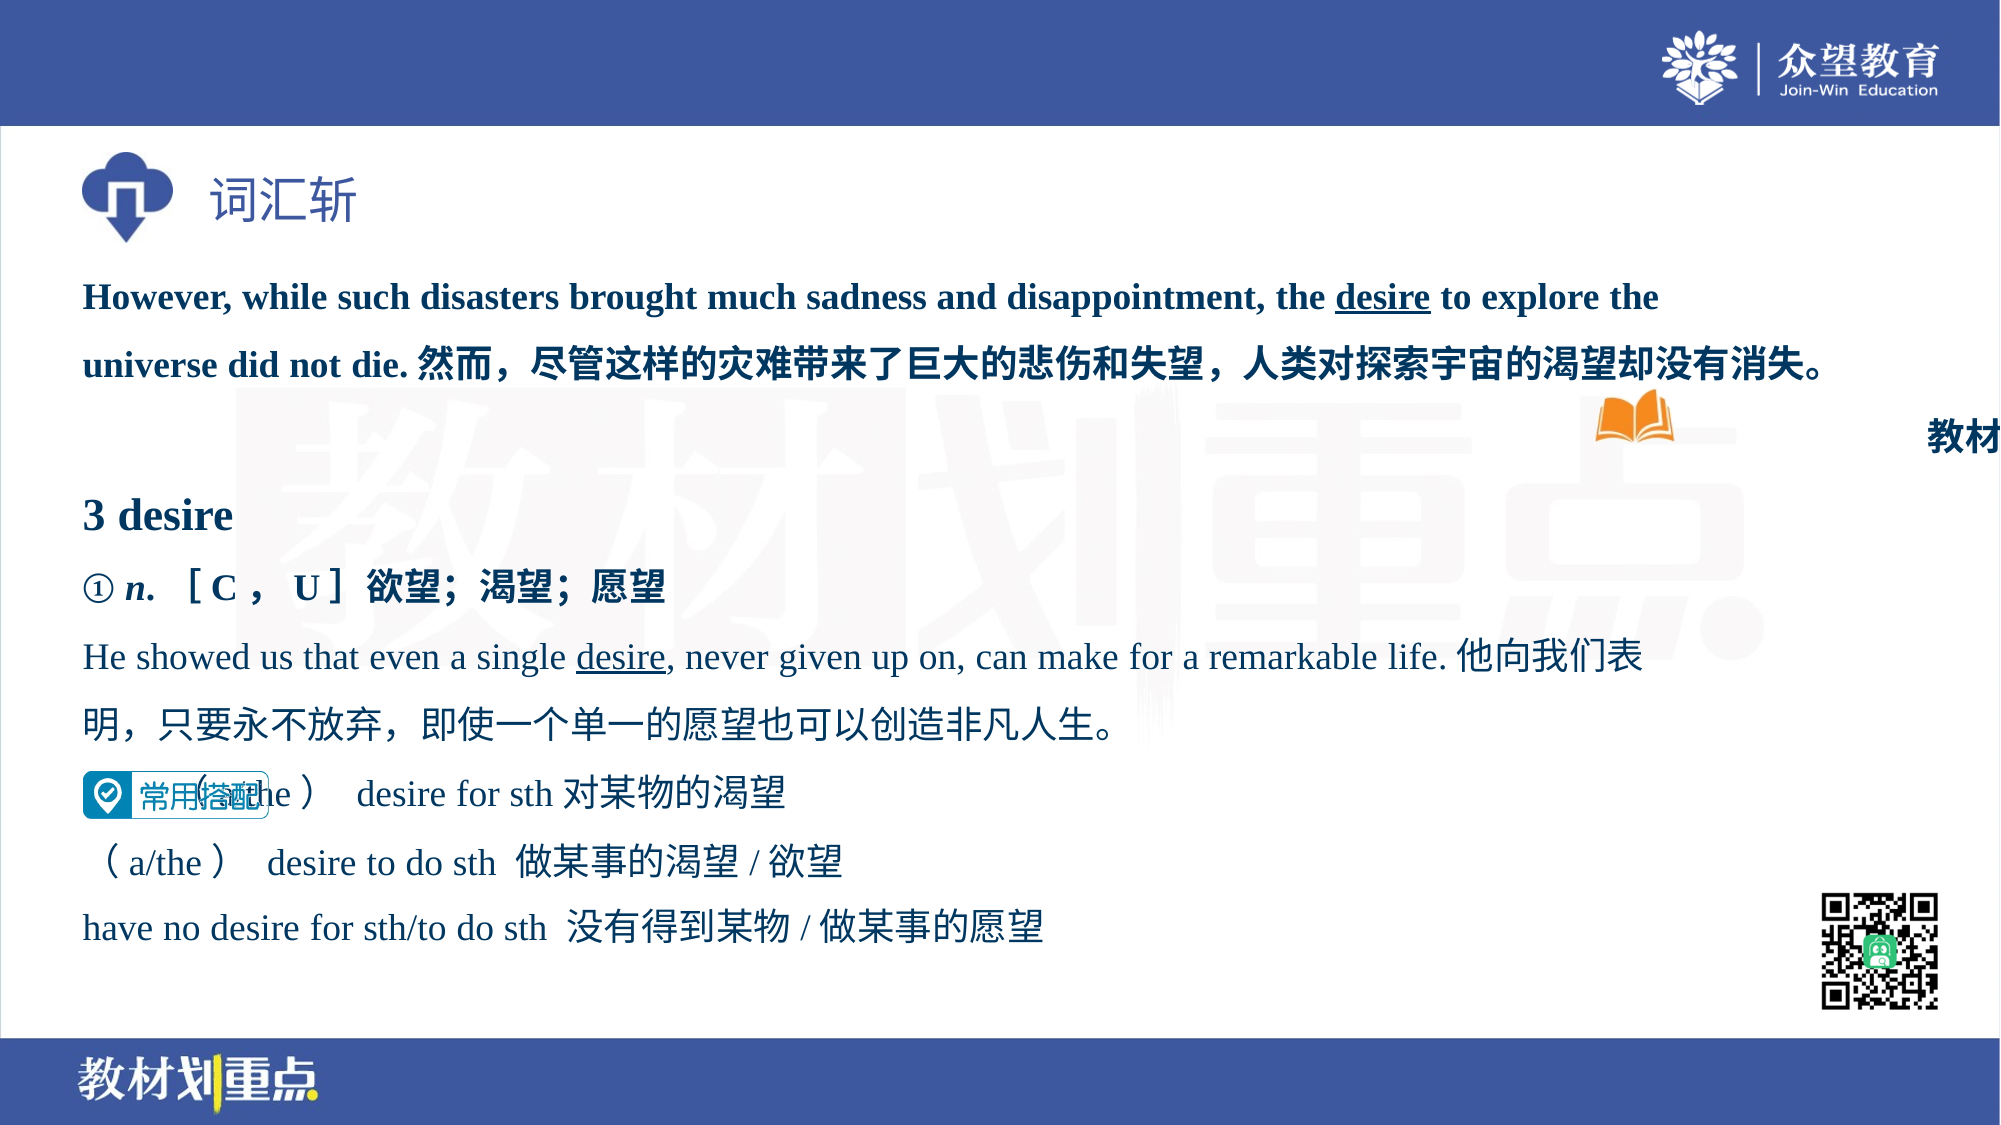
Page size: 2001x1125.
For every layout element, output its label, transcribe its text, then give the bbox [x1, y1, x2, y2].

text_box However, while such disasters brought much sadness and disappointment, the desire to explore the universe did not die.然而，尽管这样的灾难带来了巨大的悲伤和失望，人类对探索宇宙的渴望却没有消失。 教材P41 [82, 248, 1817, 451]
picture [0, 0, 2000, 1125]
text_box 3 desire [82, 457, 1817, 598]
